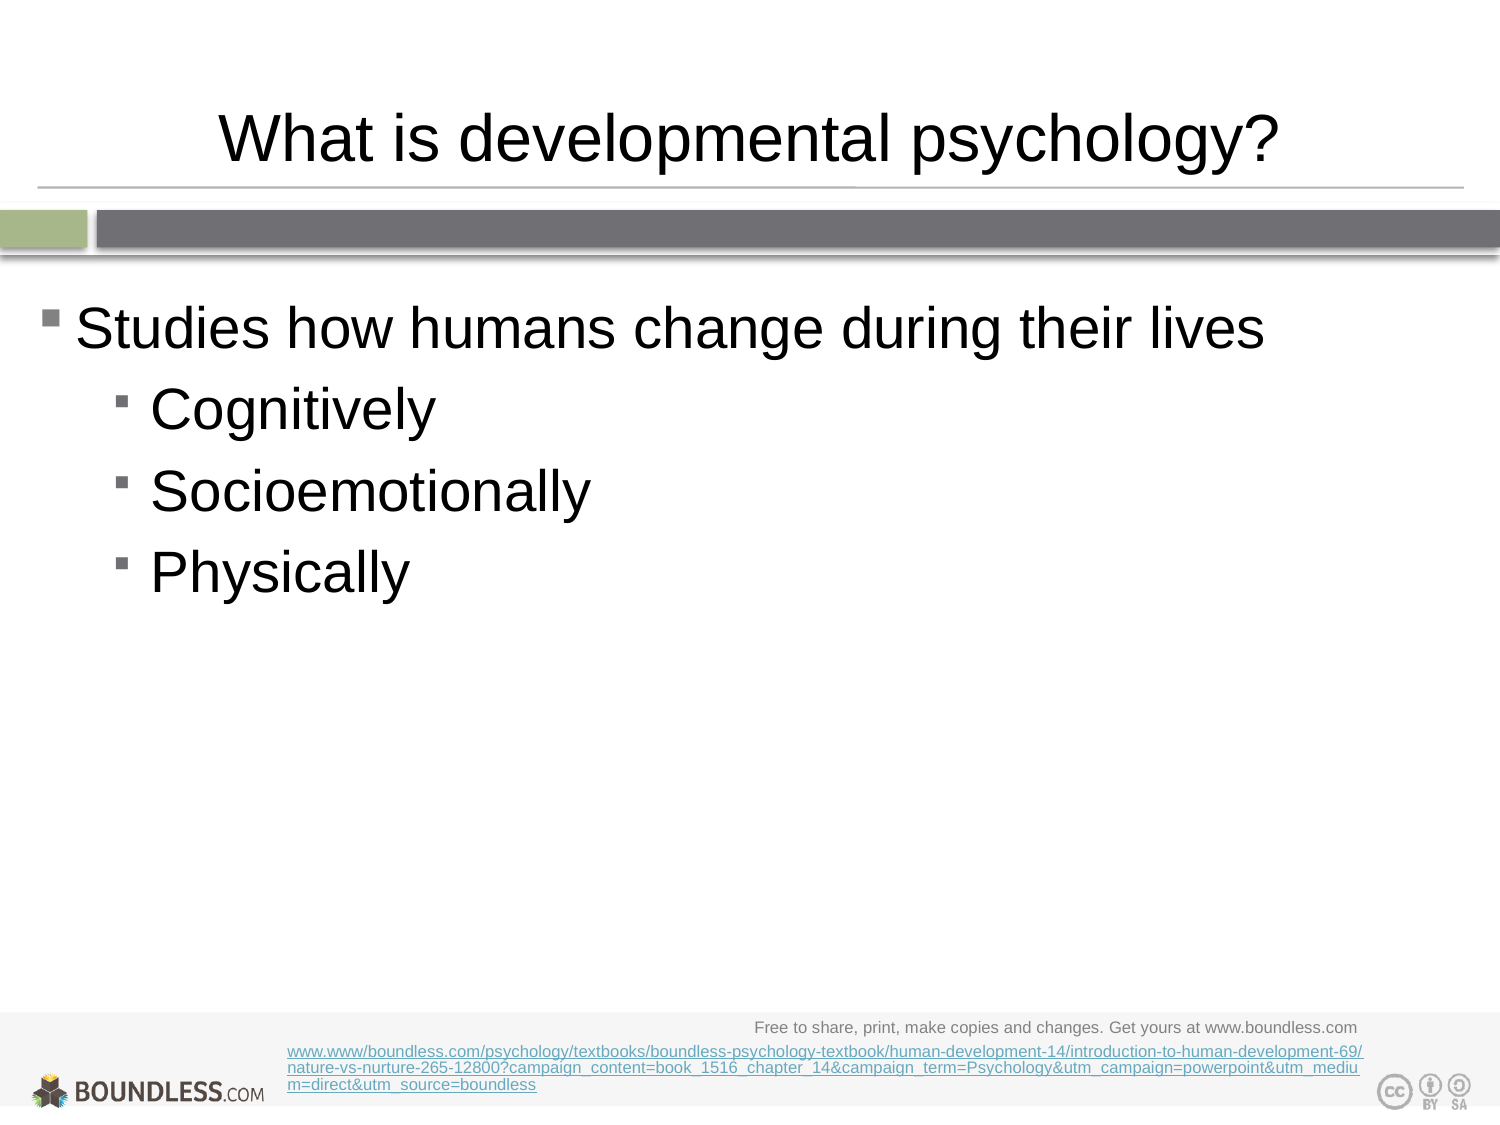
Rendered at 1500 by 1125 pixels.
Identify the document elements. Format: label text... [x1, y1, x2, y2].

text_box [0, 1012, 1500, 1107]
title What is developmental psychology? [37, 62, 1463, 175]
picture [1372, 1070, 1476, 1113]
picture [30, 1072, 265, 1109]
text_box Free to share, print, make copies and changes. Get yours at www.boundless.com [650, 1016, 1359, 1040]
list Studies how humans change during their lives Cognitively Socioemotionally Physically [37, 262, 1438, 1012]
text_box www.www/boundless.com/psychology/textbooks/boundless-psychology-textbook/human-development-14/introduction-to-human-development-69/nature-vs-nurture-265-12800?campaign_content=book_1516_chapter_14&campaign_term=Psychology&utm_campaign=powerpoint&utm_medium=direct&utm_source=boundless [287, 1040, 1373, 1079]
